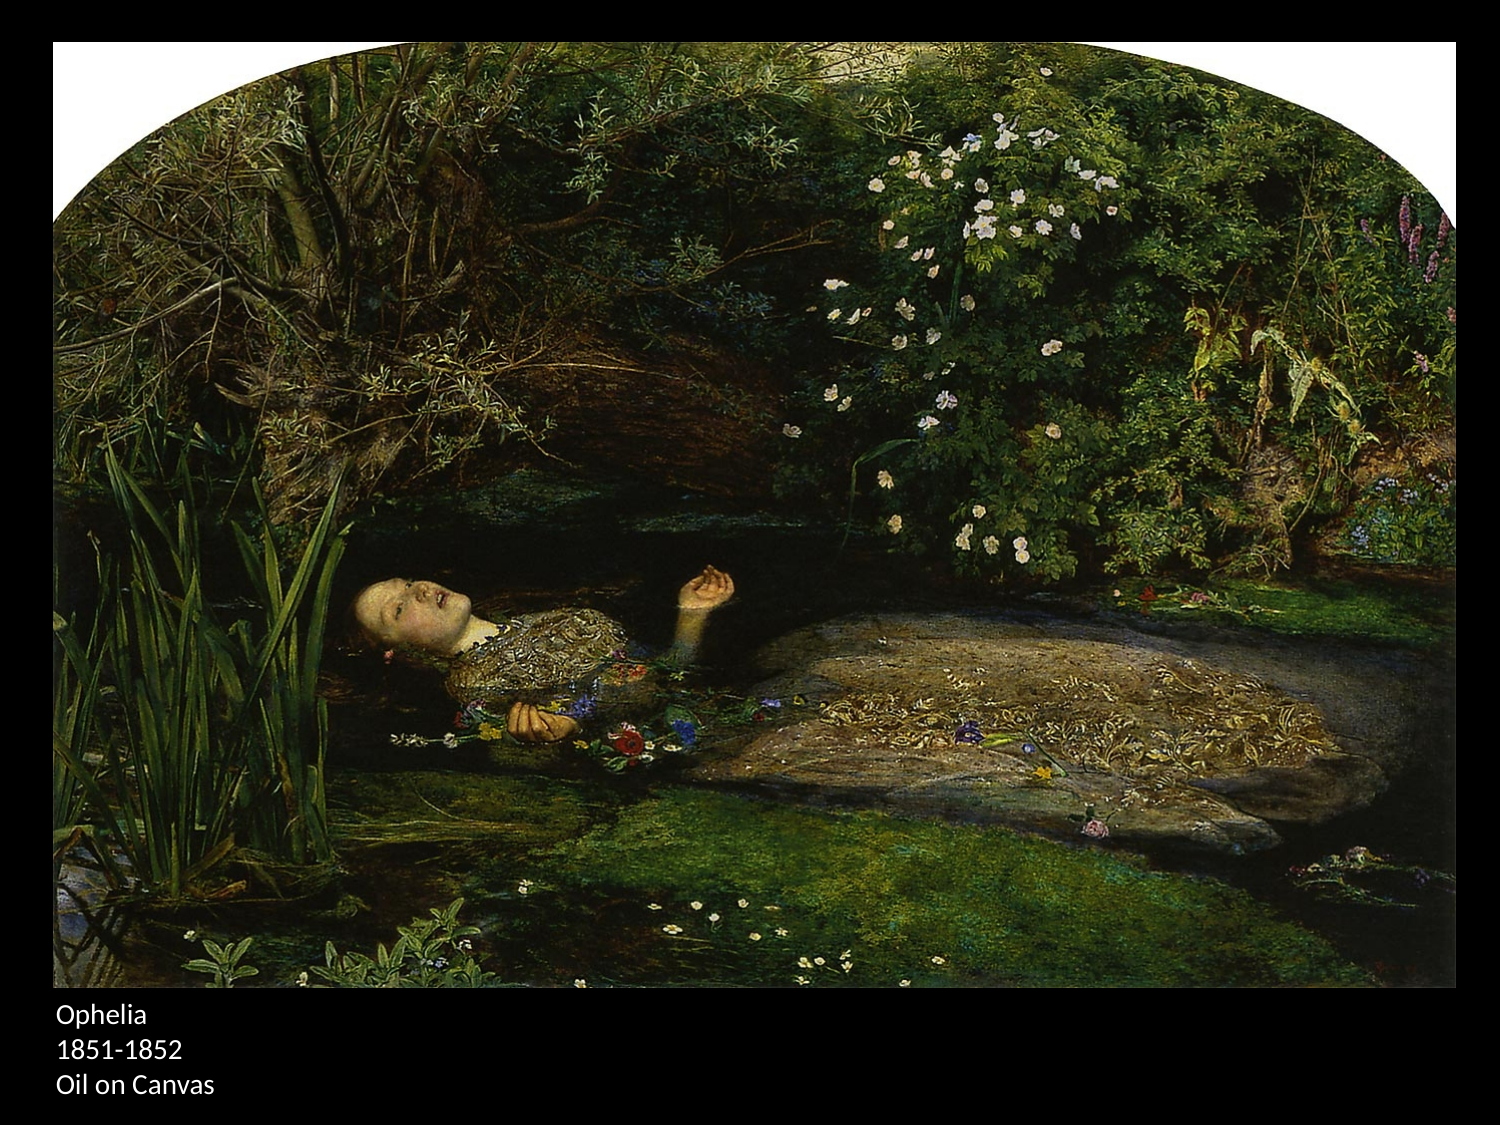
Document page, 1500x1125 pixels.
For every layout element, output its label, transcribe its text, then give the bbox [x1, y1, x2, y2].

text_box Ophelia 1851-1852 Oil on Canvas [41, 987, 609, 1108]
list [52, 42, 1457, 988]
